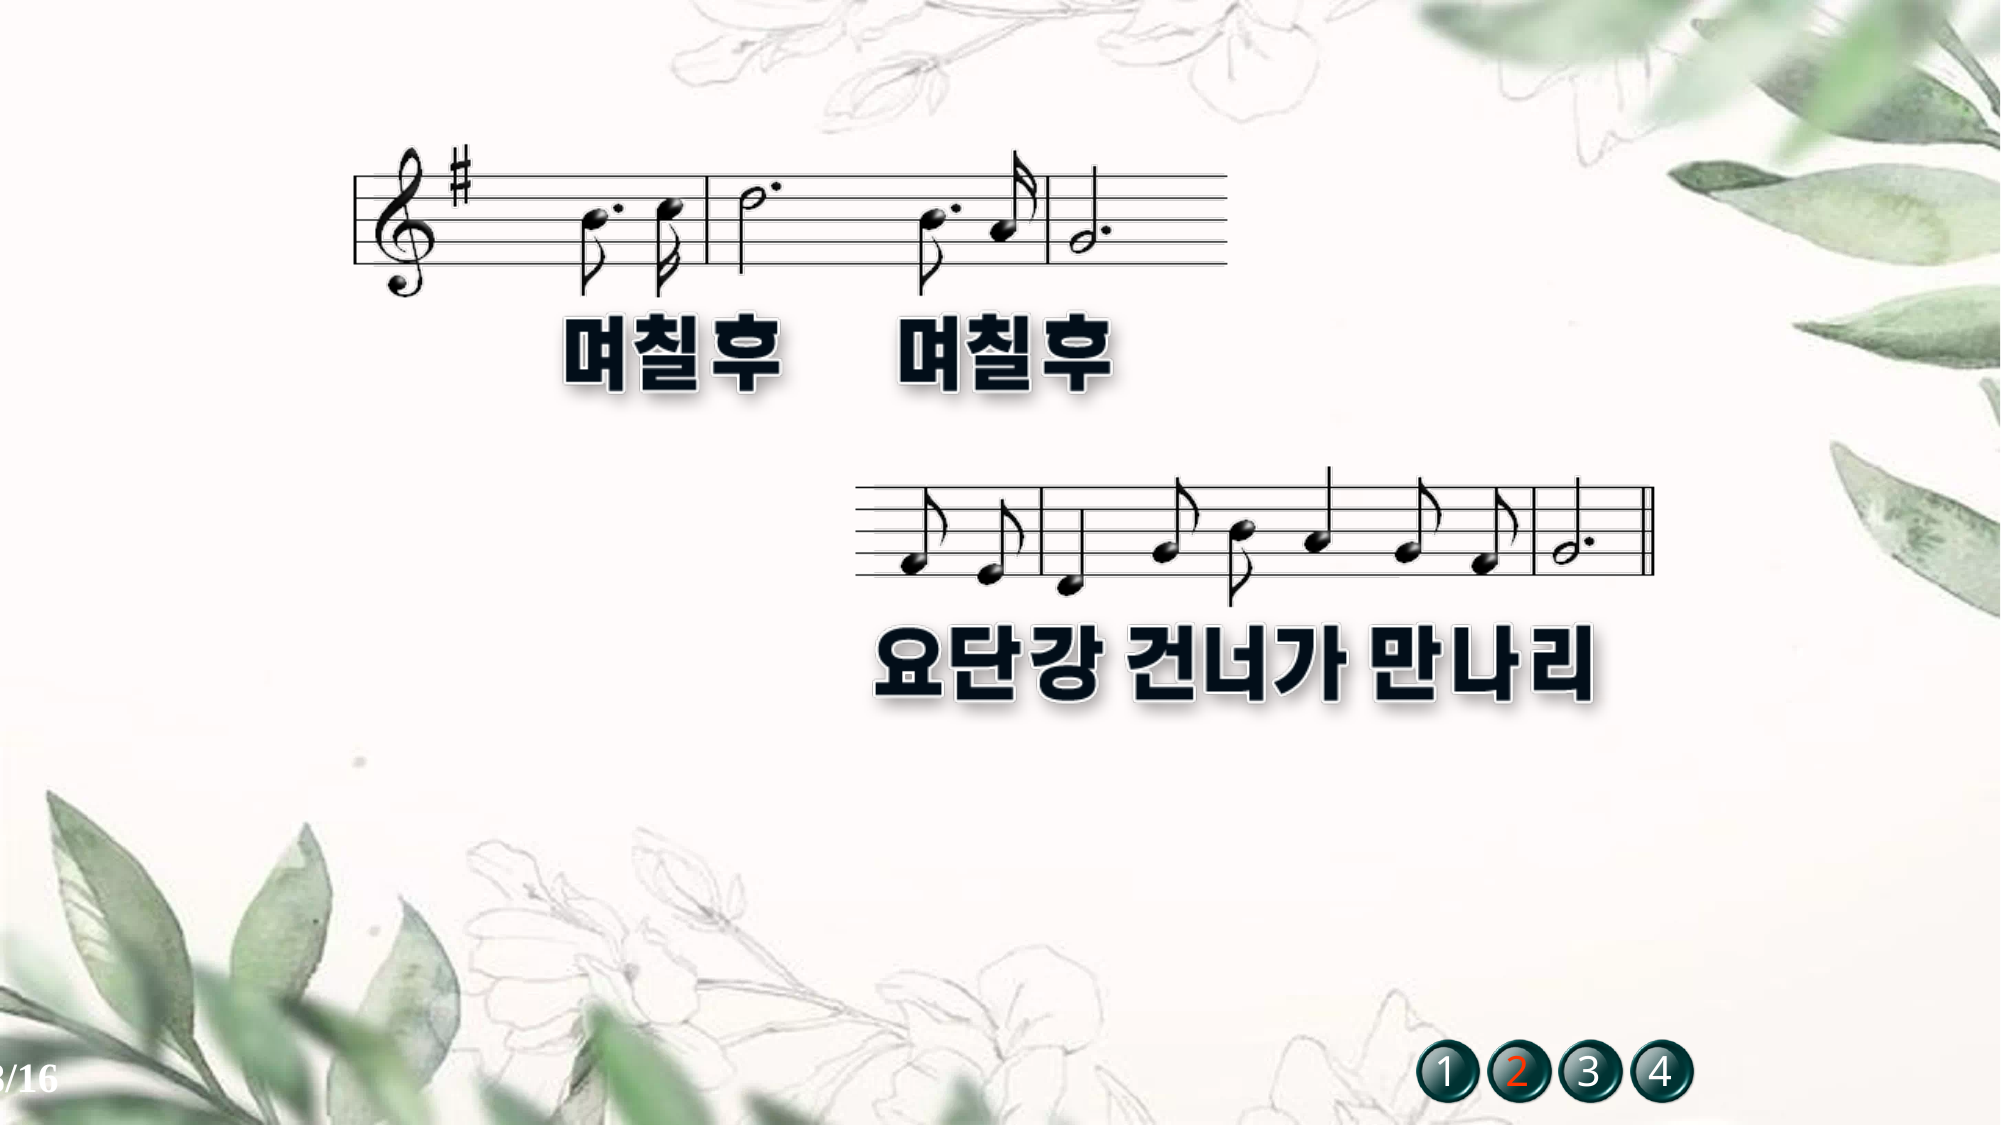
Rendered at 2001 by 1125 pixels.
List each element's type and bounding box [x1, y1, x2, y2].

picture [0, 0, 2001, 1125]
text_box [1627, 1035, 1697, 1106]
text_box [1484, 1035, 1555, 1106]
text_box [1555, 1035, 1626, 1106]
text_box [1413, 1035, 1484, 1106]
